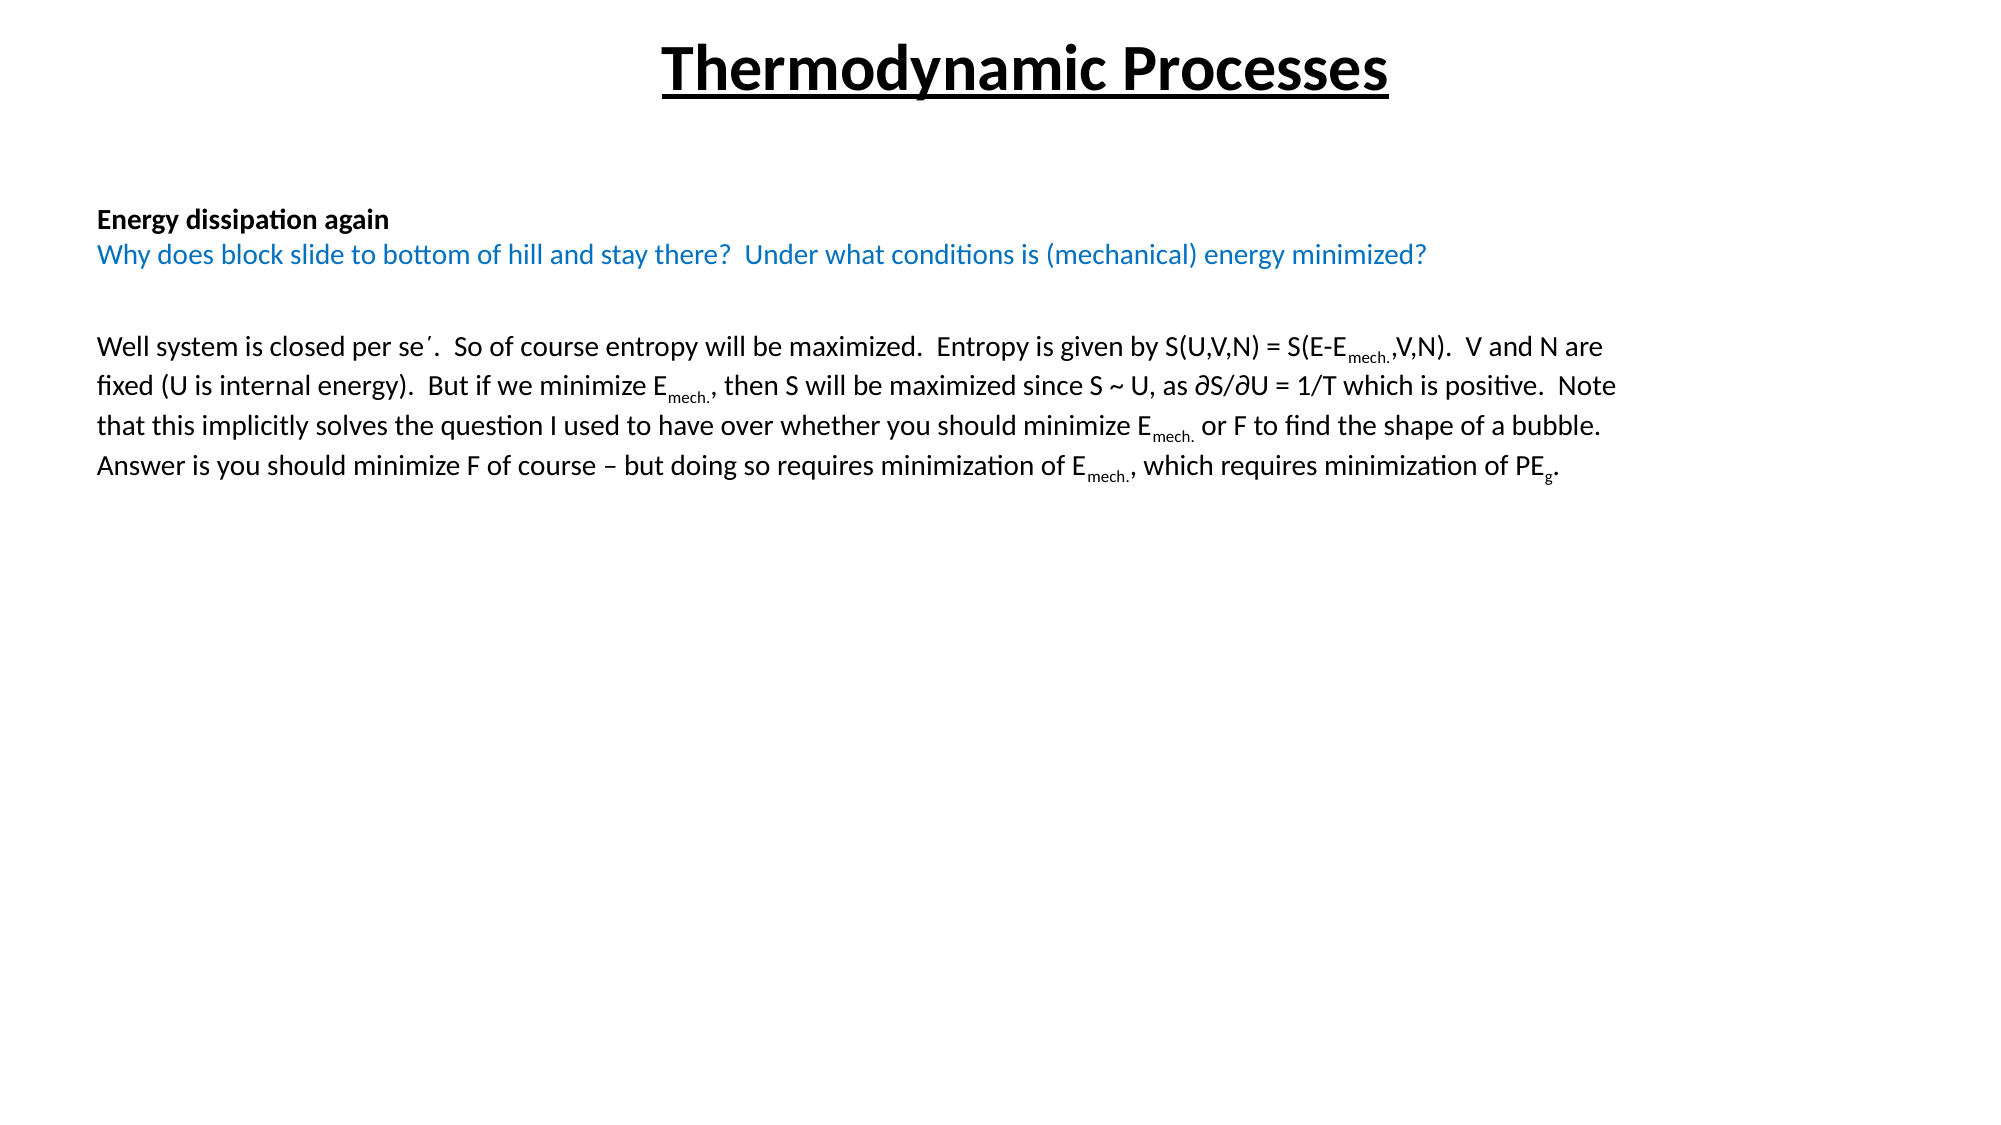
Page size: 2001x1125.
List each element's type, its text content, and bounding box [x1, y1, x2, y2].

text_box Thermodynamic Processes [545, 25, 1506, 112]
text_box Well system is closed per se´. So of course entropy will be maximized. Entropy is given by S(U,V,N) = S(E-Emech.,V,N). V and N are fixed (U is internal energy). But if we minimize Emech., then S will be maximized since S ~ U, as ∂S/∂U = 1/T which is positive. Note that this implicitly solves the question I used to have over whether you should minimize Emech. or F to find the shape of a bubble. Answer is you should minimize F of course – but doing so requires minimization of Emech., which requires minimization of PEg. [82, 319, 1678, 494]
text_box Energy dissipation again Why does block slide to bottom of hill and stay there? Under what conditions is (mechanical) energy minimized? [82, 193, 1500, 278]
